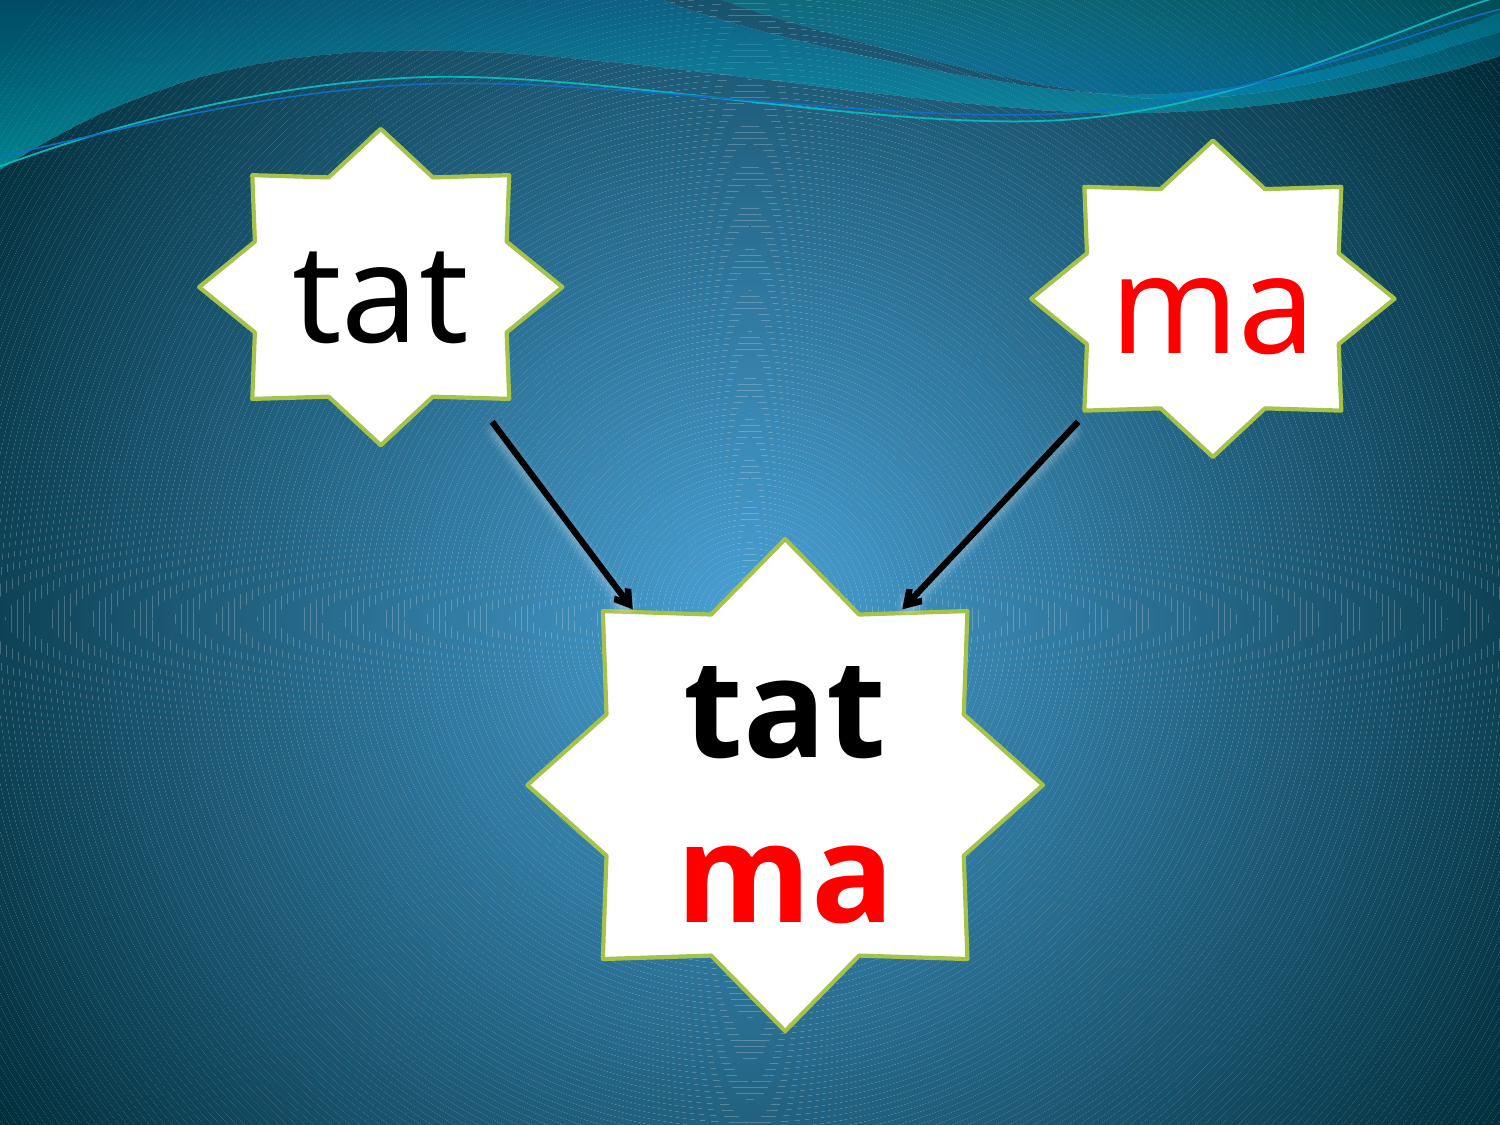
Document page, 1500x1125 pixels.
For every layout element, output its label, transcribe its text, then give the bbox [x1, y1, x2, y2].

text_box ku [893, 611, 970, 618]
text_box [468, 445, 657, 587]
text_box tat [197, 127, 565, 447]
text_box ma [1029, 139, 1397, 459]
text_box ku [610, 609, 636, 617]
text_box tatma [525, 536, 1046, 1034]
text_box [896, 427, 1085, 604]
